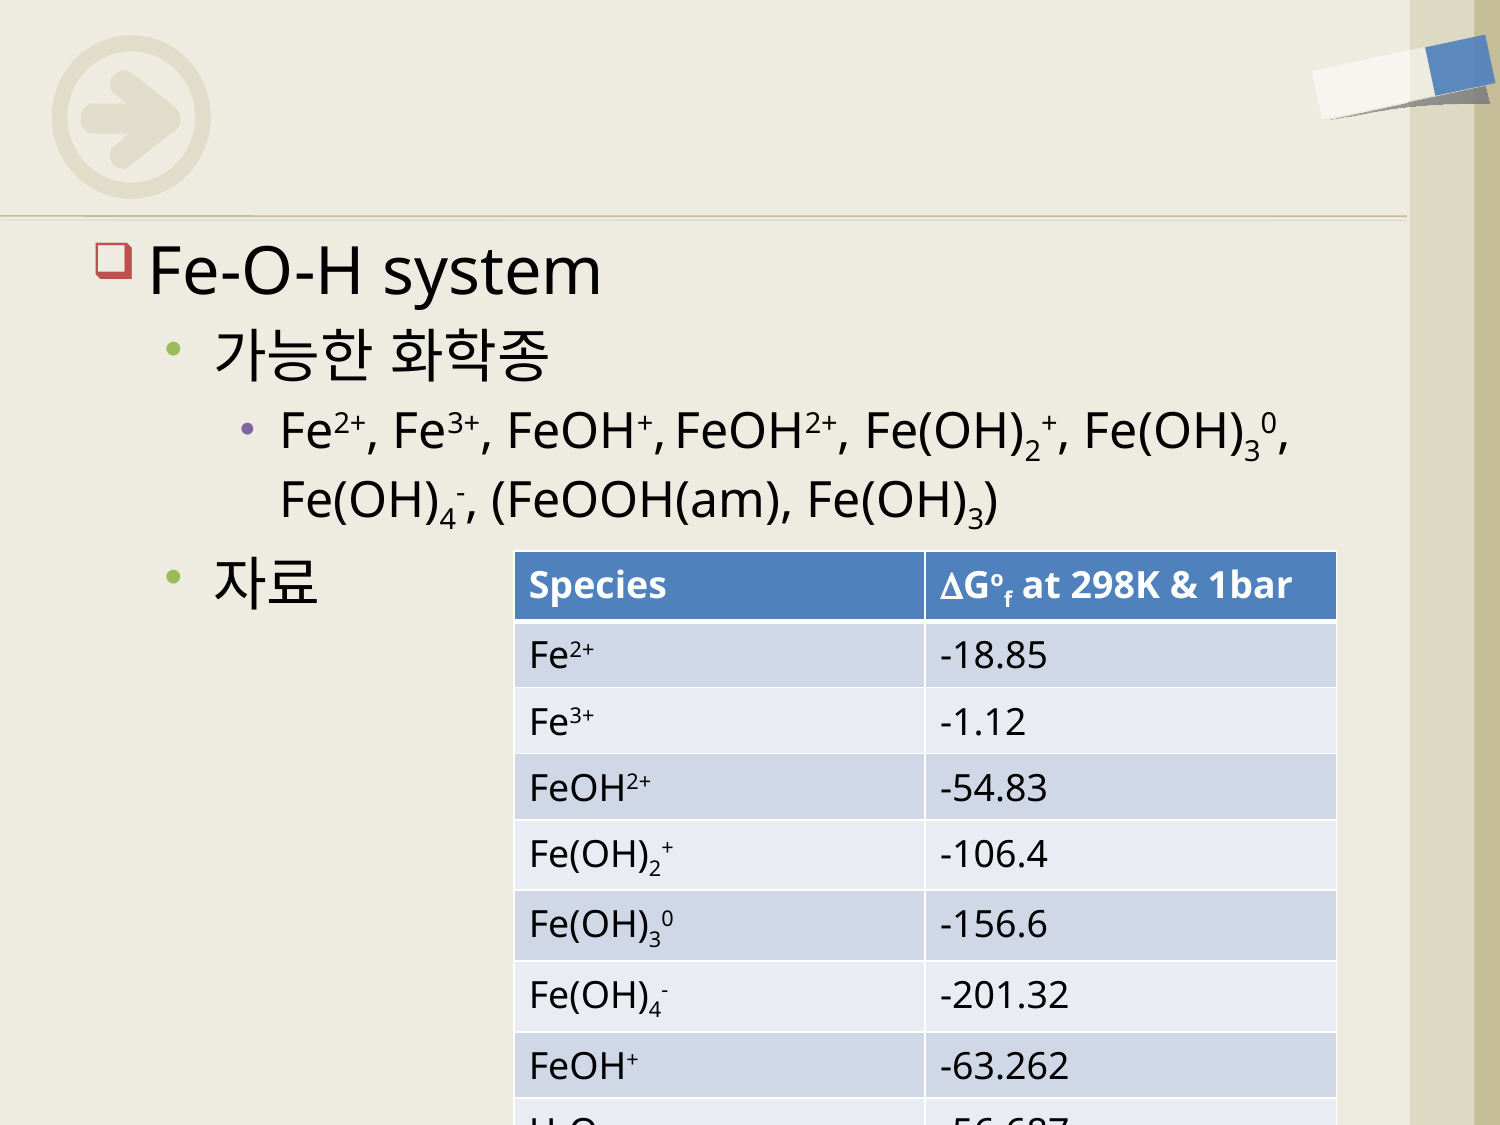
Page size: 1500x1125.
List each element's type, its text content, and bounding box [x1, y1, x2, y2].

table_cell Fe2+ [515, 624, 924, 687]
table_cell -106.4 [926, 821, 1336, 889]
table_cell FeOH2+ [515, 754, 924, 819]
table_cell H2O [515, 1099, 924, 1125]
table_header DGof at 298K & 1bar [926, 552, 1336, 619]
table_cell Fe(OH)4- [515, 962, 924, 1031]
table_cell Fe3+ [515, 688, 924, 753]
table_cell -63.262 [926, 1033, 1336, 1097]
table_cell -1.12 [926, 688, 1336, 753]
list Fe-O-H system 가능한 화학종 Fe2+, Fe3+, FeOH+, FeOH2+, Fe(OH)2+, Fe(OH)30, Fe(OH)4-, (FeOOH(am), Fe(OH)3) 자료 [76, 219, 1407, 963]
table_cell FeOH+ [515, 1033, 924, 1097]
table_cell -56.687 [926, 1099, 1336, 1125]
table_cell Fe(OH)30 [515, 891, 924, 960]
table_cell -18.85 [926, 624, 1336, 687]
table_cell -54.83 [926, 754, 1336, 819]
table_cell -156.6 [926, 891, 1336, 960]
table_header Species [515, 552, 924, 619]
table_cell -201.32 [926, 962, 1336, 1031]
table_cell Fe(OH)2+ [515, 821, 924, 889]
